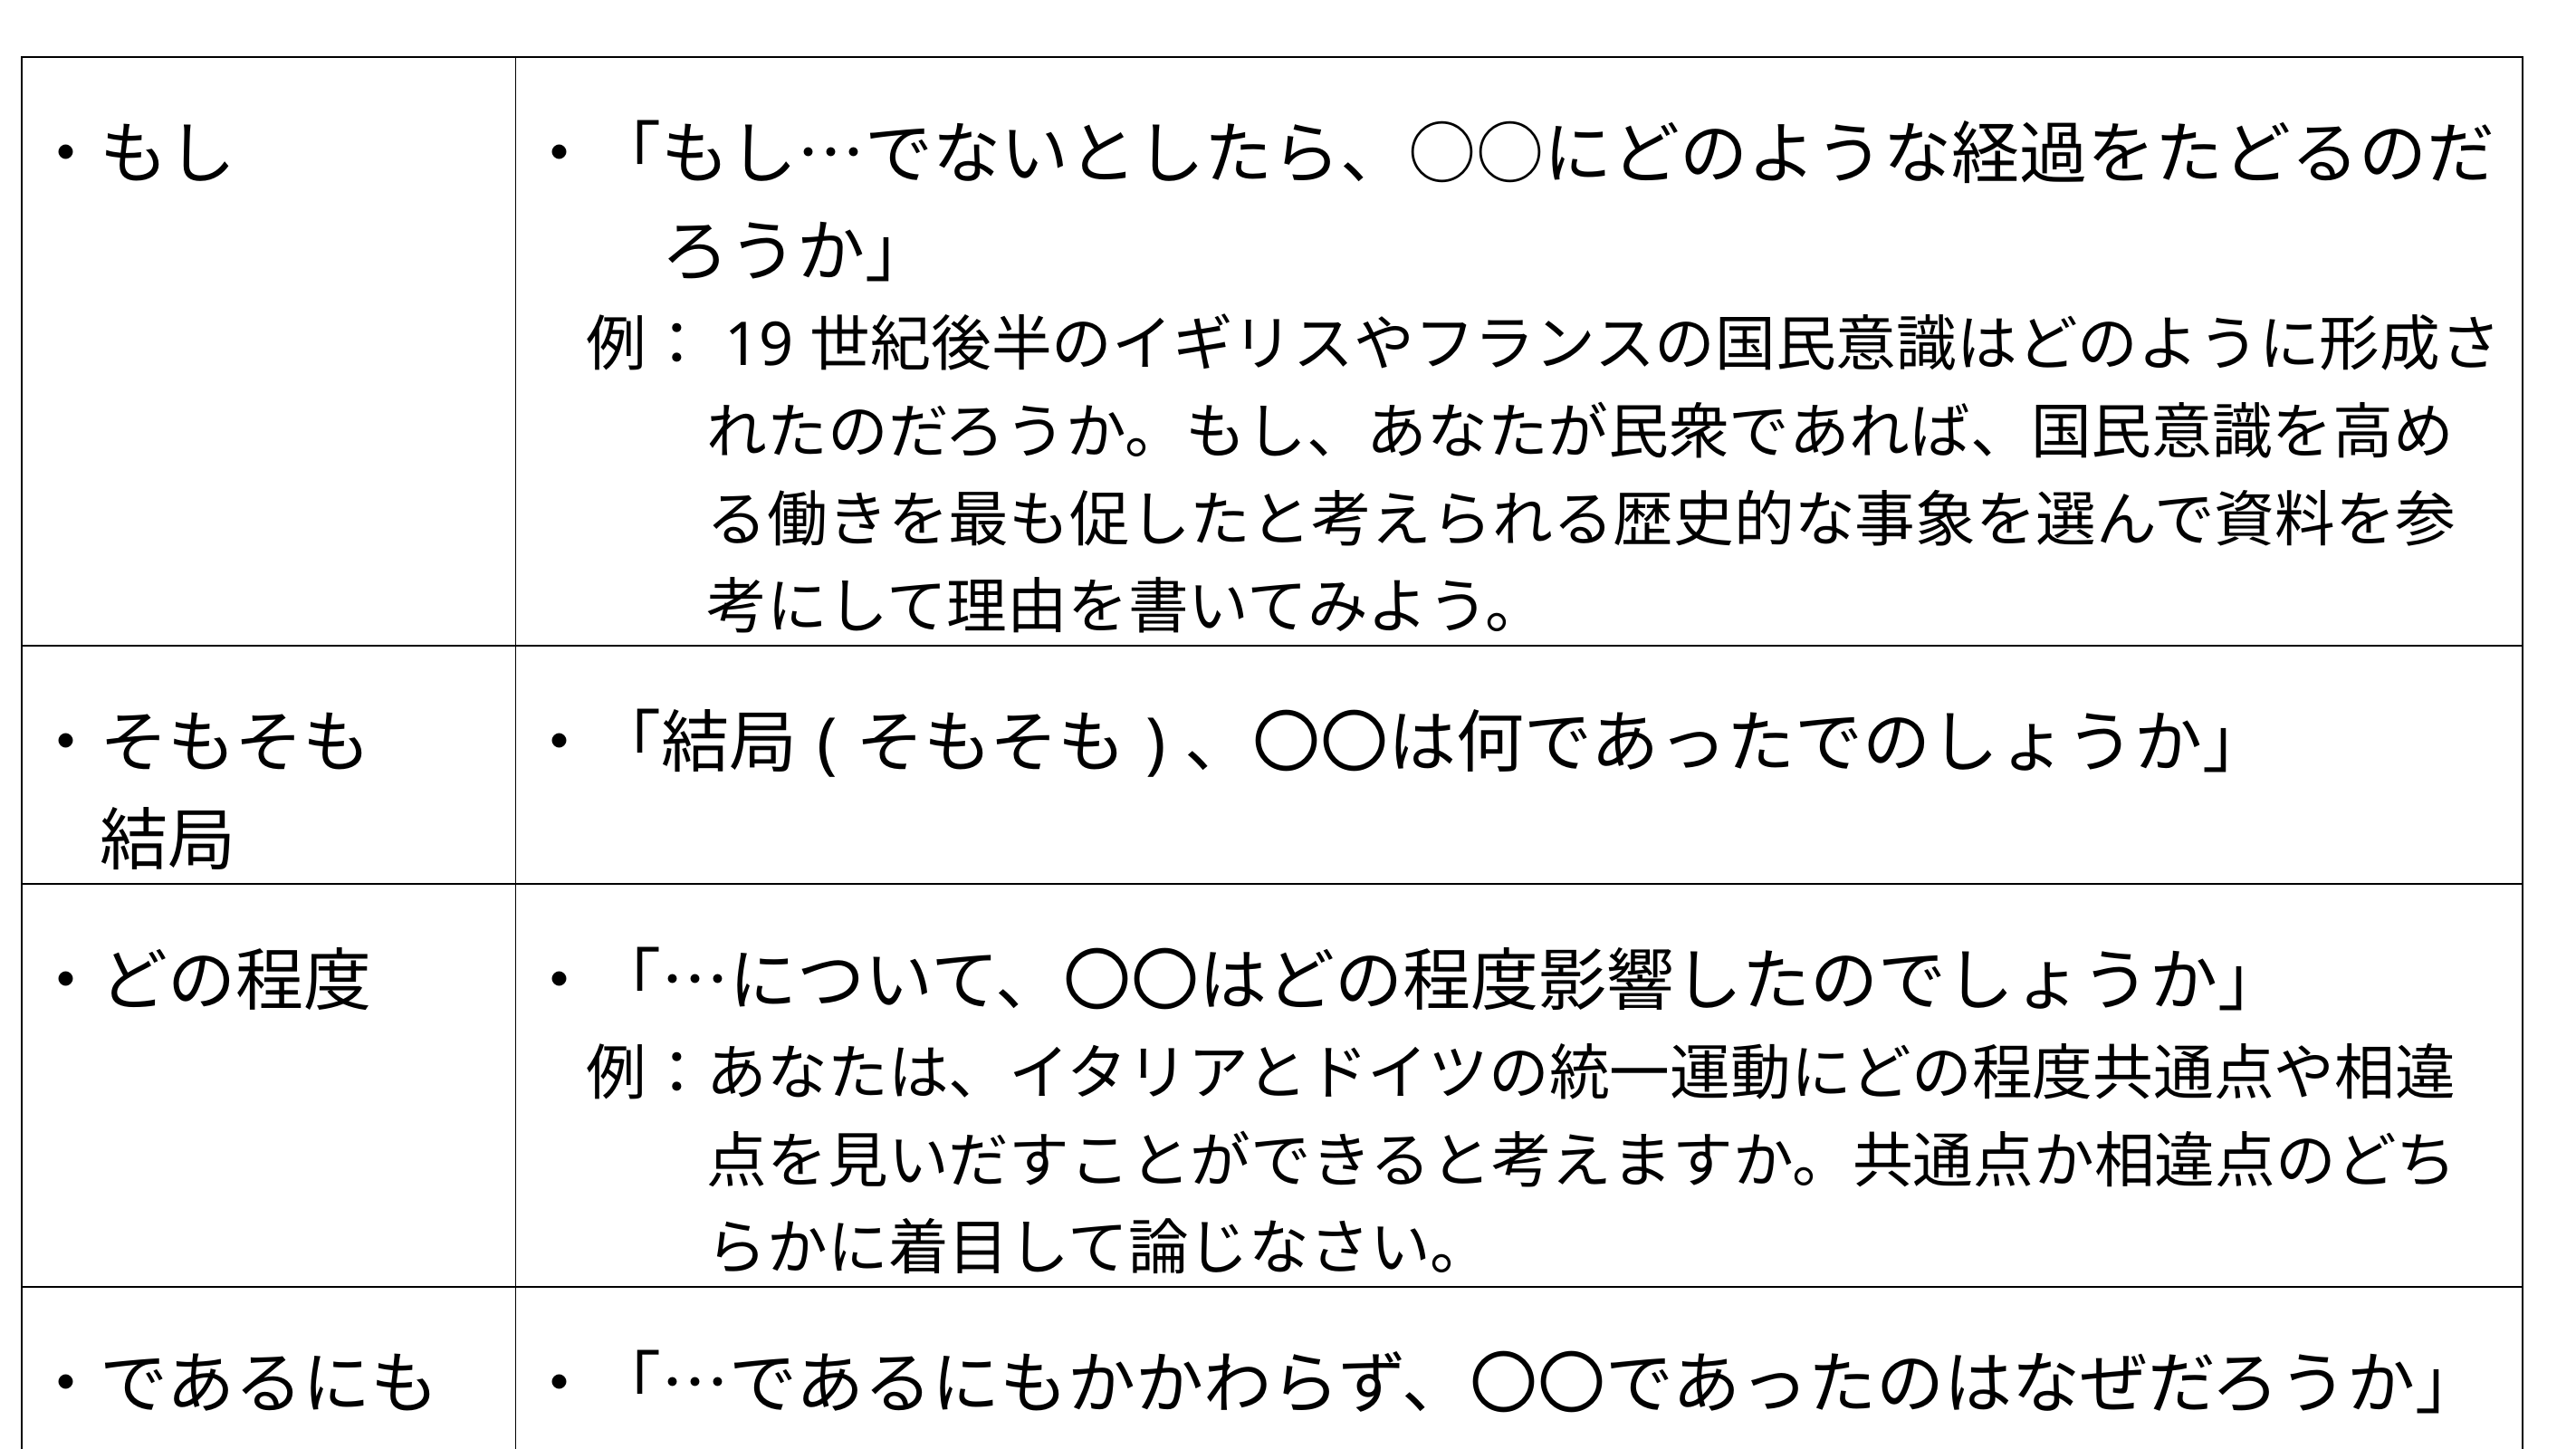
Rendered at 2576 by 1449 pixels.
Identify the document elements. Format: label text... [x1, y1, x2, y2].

table_cell ・どの程度 [23, 885, 515, 1286]
table_cell ・であるにも かかわらず [23, 1288, 515, 1449]
table_header ・もし [23, 58, 515, 645]
table_cell ・「…について、〇〇はどの程度影響したのでしょうか」 例：あなたは、イタリアとドイツの統一運動にどの程度共通点や相違 点を見いだすことができると考えますか。共通点か相違点のどち らかに着目して論じなさい。 [516, 885, 2522, 1286]
table_cell ・「…であるにもかかわらず、〇〇であったのはなぜだろうか」 例：19世紀前半のウィーン体制の頃には大国間の戦争が抑えられてい たにもかかわらず、なぜイギリス・フランスとロシアは大規模な 戦争をおこなったのだろう。 [516, 1288, 2522, 1449]
table_cell ・そもそも 結局 [23, 647, 515, 883]
table_header ・「もし…でないとしたら、○○にどのような経過をたどるのだ ろうか」 例：19世紀後半のイギリスやフランスの国民意識はどのように形成さ れたのだろうか。もし、あなたが民衆であれば、国民意識を高め る働きを最も促したと考えられる歴史的な事象を選んで資料を参 考にして理由を書いてみよう。 [516, 58, 2522, 645]
table_cell ・「結局(そもそも)、〇〇は何であったでのしょうか」 [516, 647, 2522, 883]
